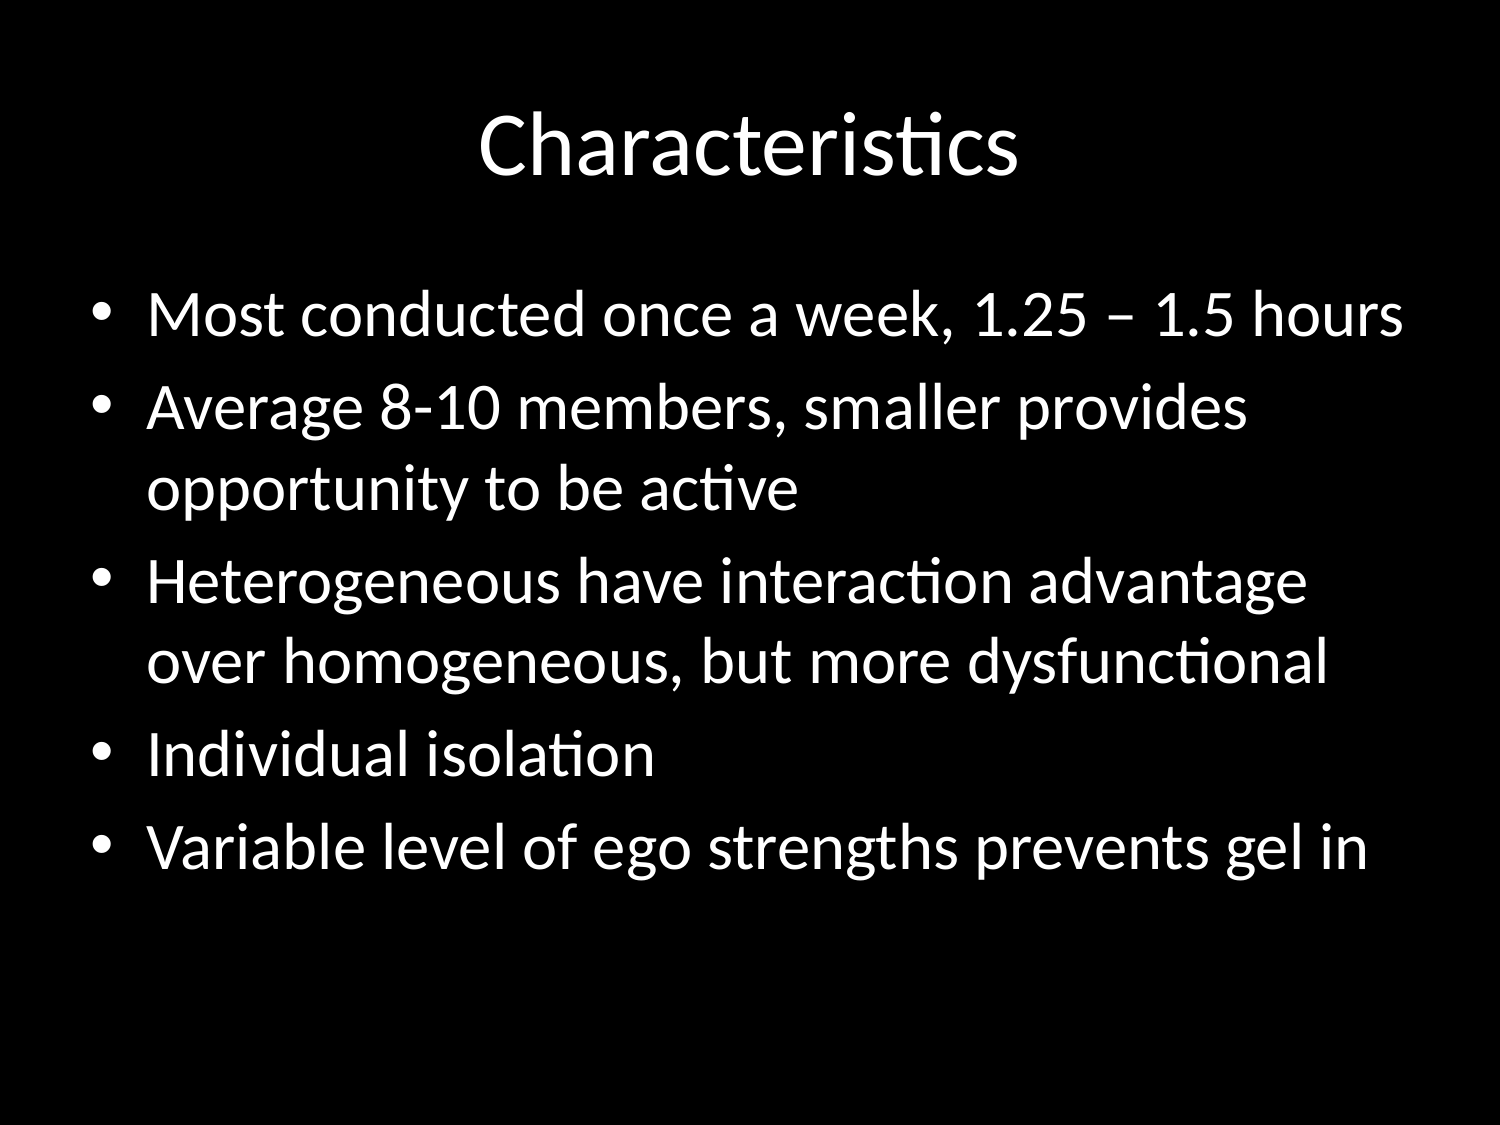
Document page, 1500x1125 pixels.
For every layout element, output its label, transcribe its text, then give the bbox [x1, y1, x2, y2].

title Characteristics [75, 45, 1425, 233]
list Most conducted once a week, 1.25 – 1.5 hours Average 8-10 members, smaller provides opportunity to be active Heterogeneous have interaction advantage over homogeneous, but more dysfunctional Individual isolation Variable level of ego strengths prevents gel in [75, 262, 1425, 1005]
